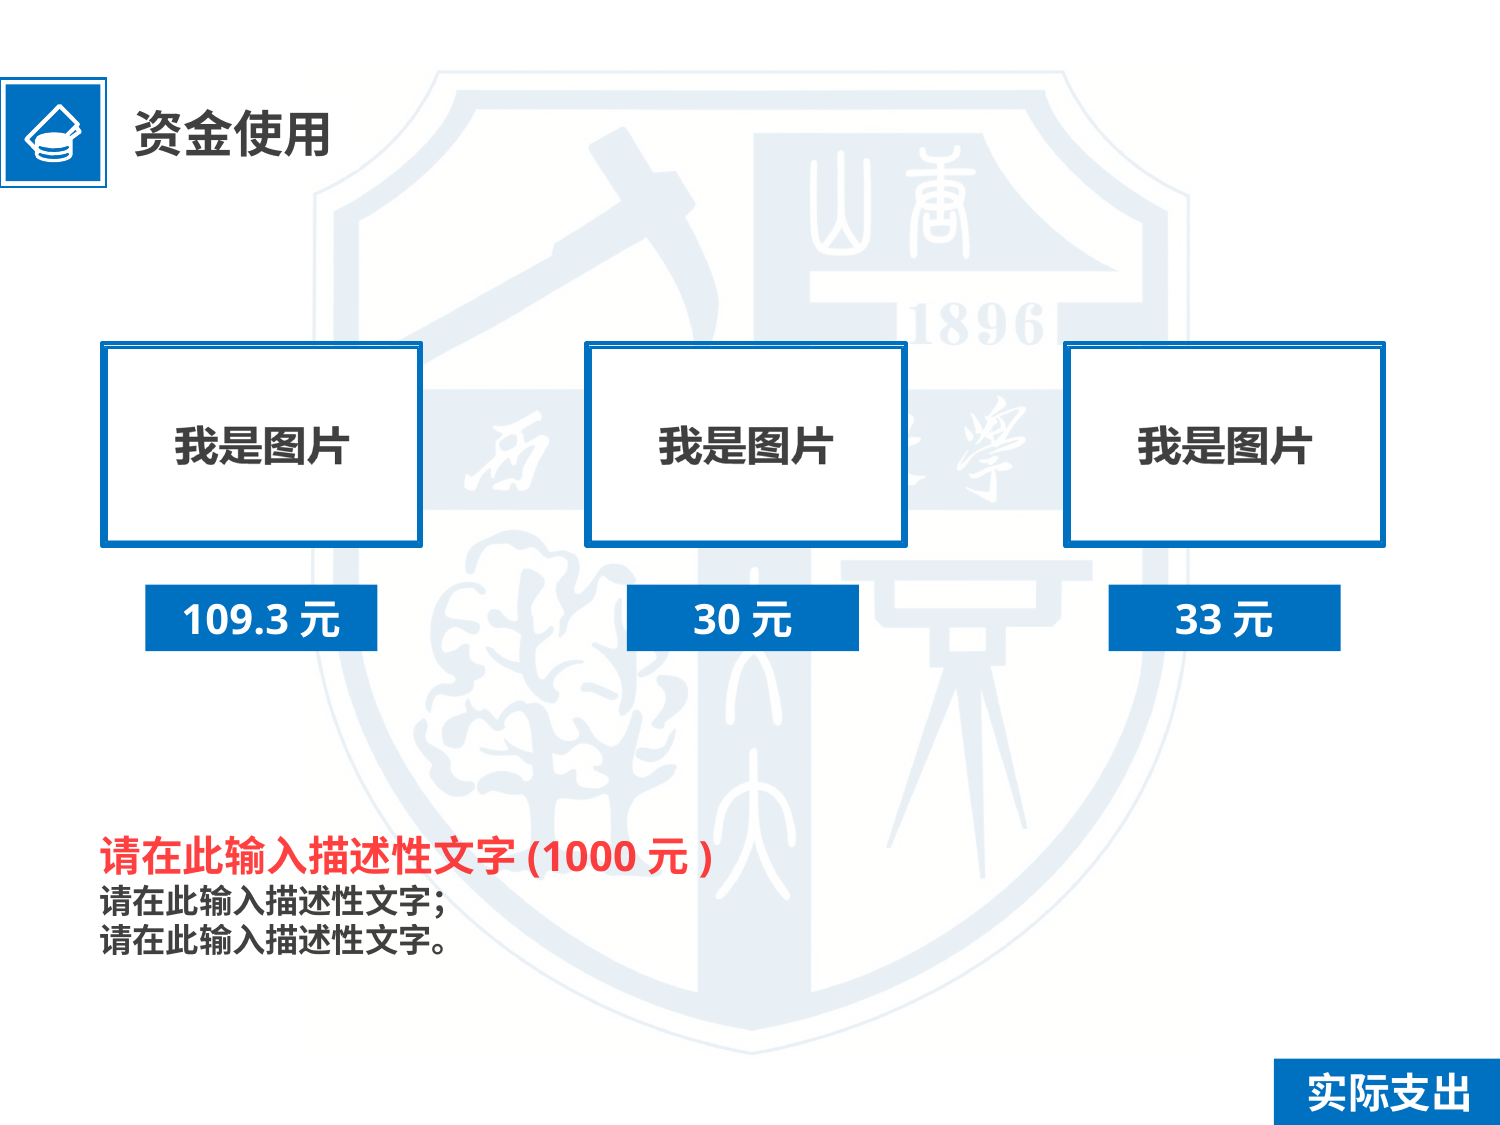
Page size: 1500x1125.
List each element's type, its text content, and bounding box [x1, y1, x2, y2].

text_box 实际支出 [1273, 1058, 1500, 1125]
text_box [1067, 345, 1383, 652]
text_box 资金使用 [119, 94, 359, 170]
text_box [0, 78, 107, 188]
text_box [104, 345, 420, 652]
text_box 请在此输入描述性文字(1000元) 请在此输入描述性文字； 请在此输入描述性文字。 [84, 822, 1151, 967]
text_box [588, 345, 904, 652]
